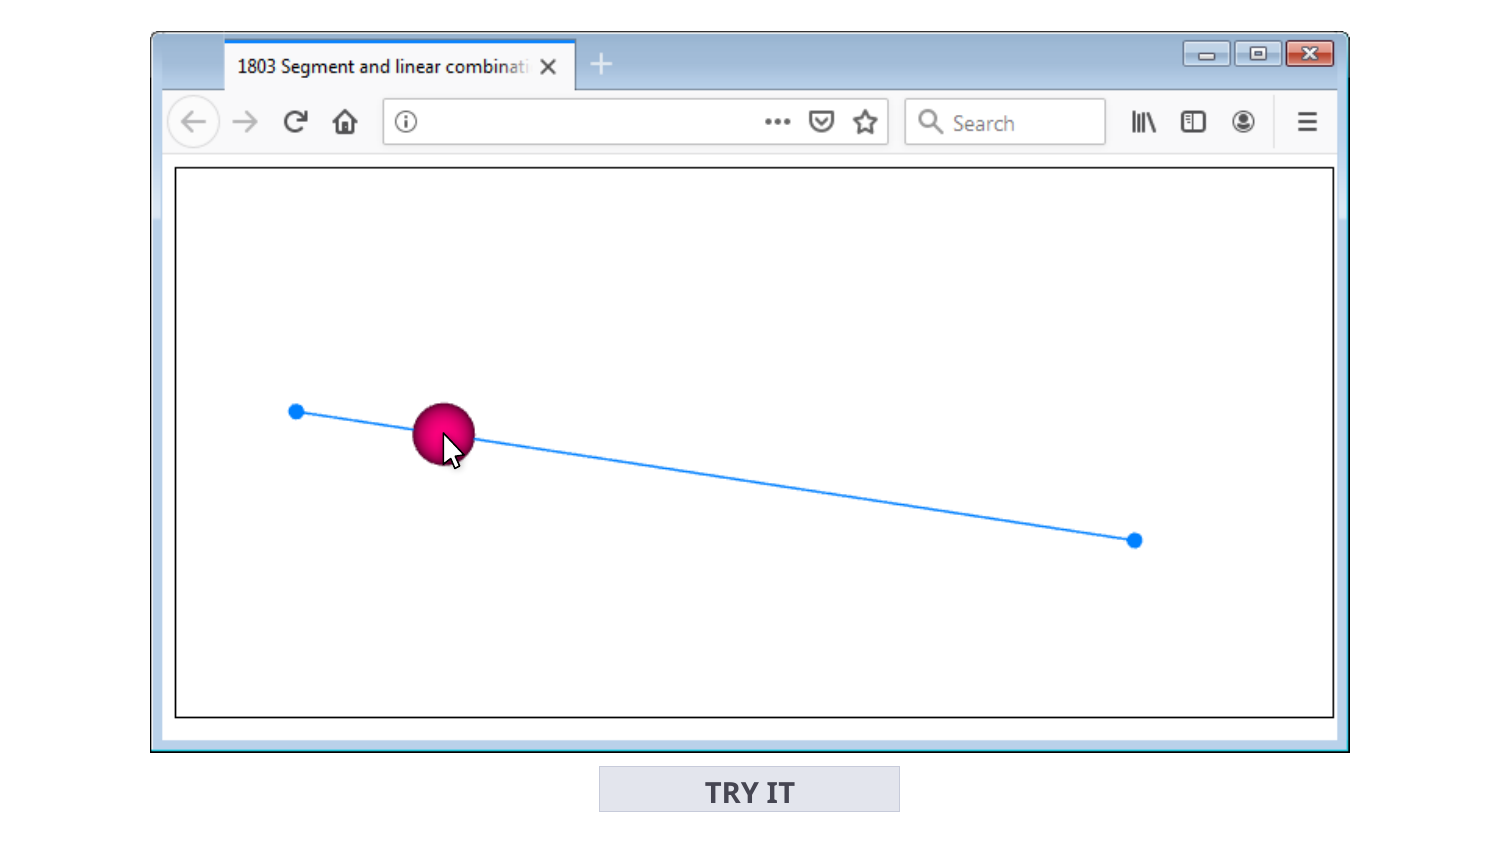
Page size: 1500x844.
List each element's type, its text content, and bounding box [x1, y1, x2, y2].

picture [149, 31, 1351, 753]
text_box TRY IT [599, 766, 900, 812]
